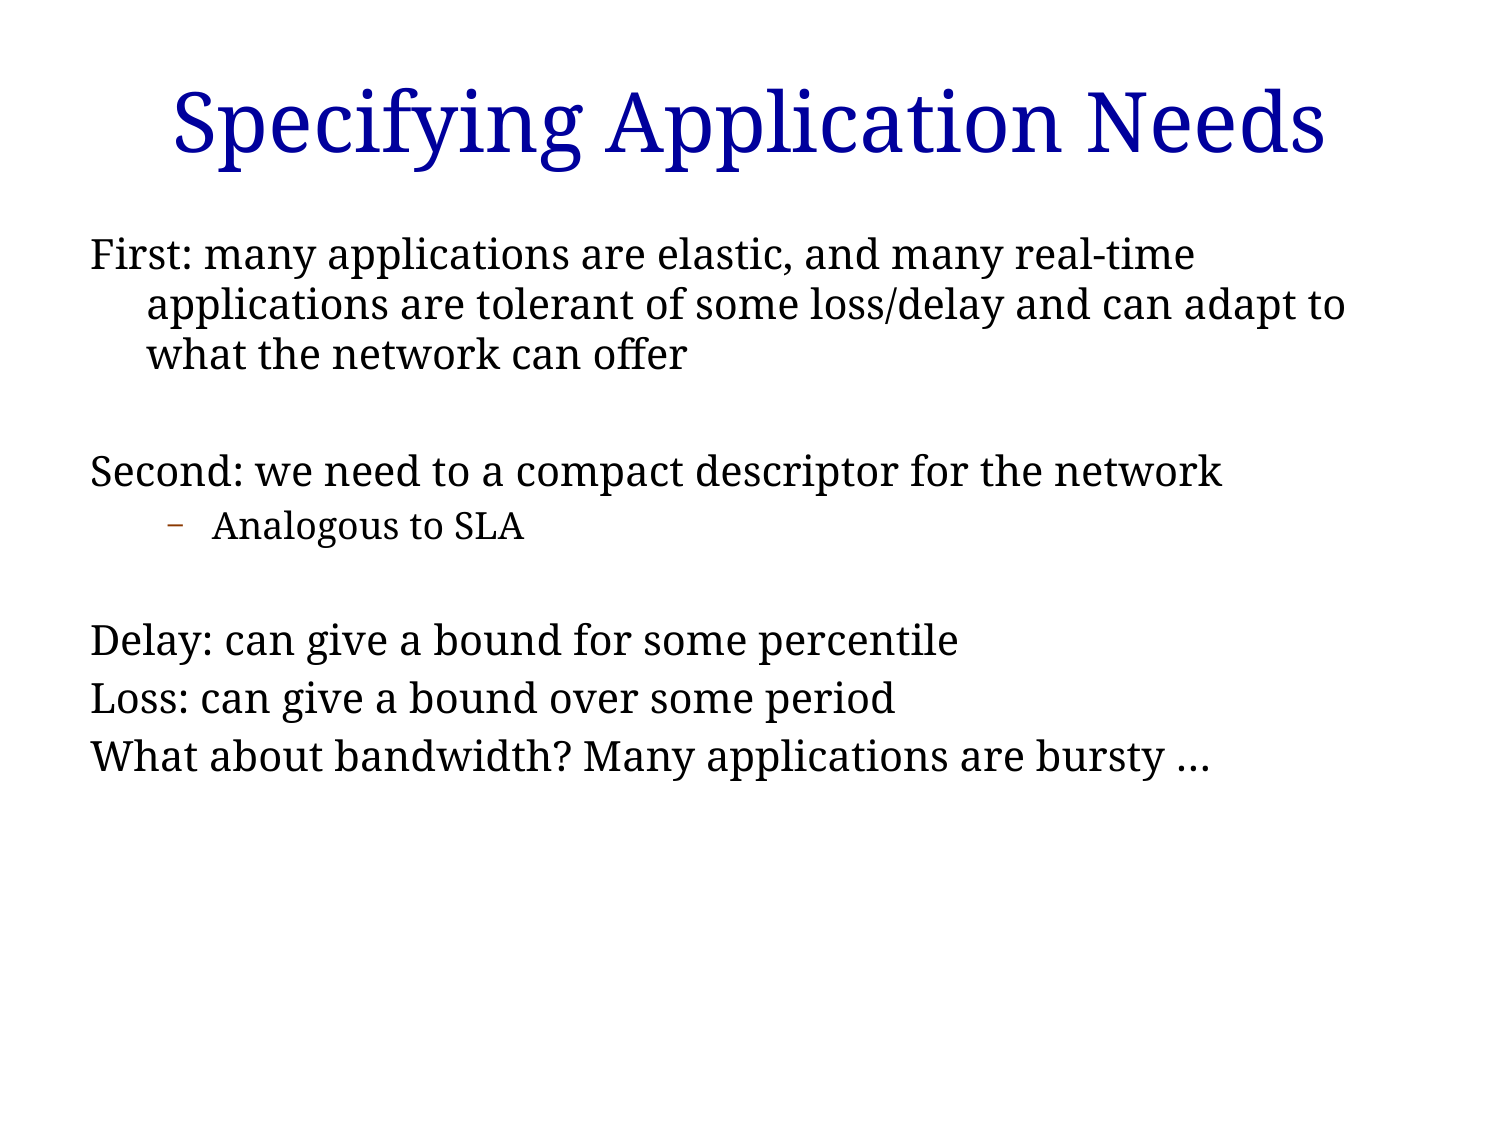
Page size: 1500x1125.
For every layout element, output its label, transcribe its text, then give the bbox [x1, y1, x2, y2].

list First: many applications are elastic, and many real-time applications are tolerant of some loss/delay and can adapt to what the network can offer Second: we need to a compact descriptor for the network Analogous to SLA Delay: can give a bound for some percentile Loss: can give a bound over some period What about bandwidth? Many applications are bursty … [74, 219, 1426, 963]
title Specifying Application Needs [74, 47, 1426, 191]
